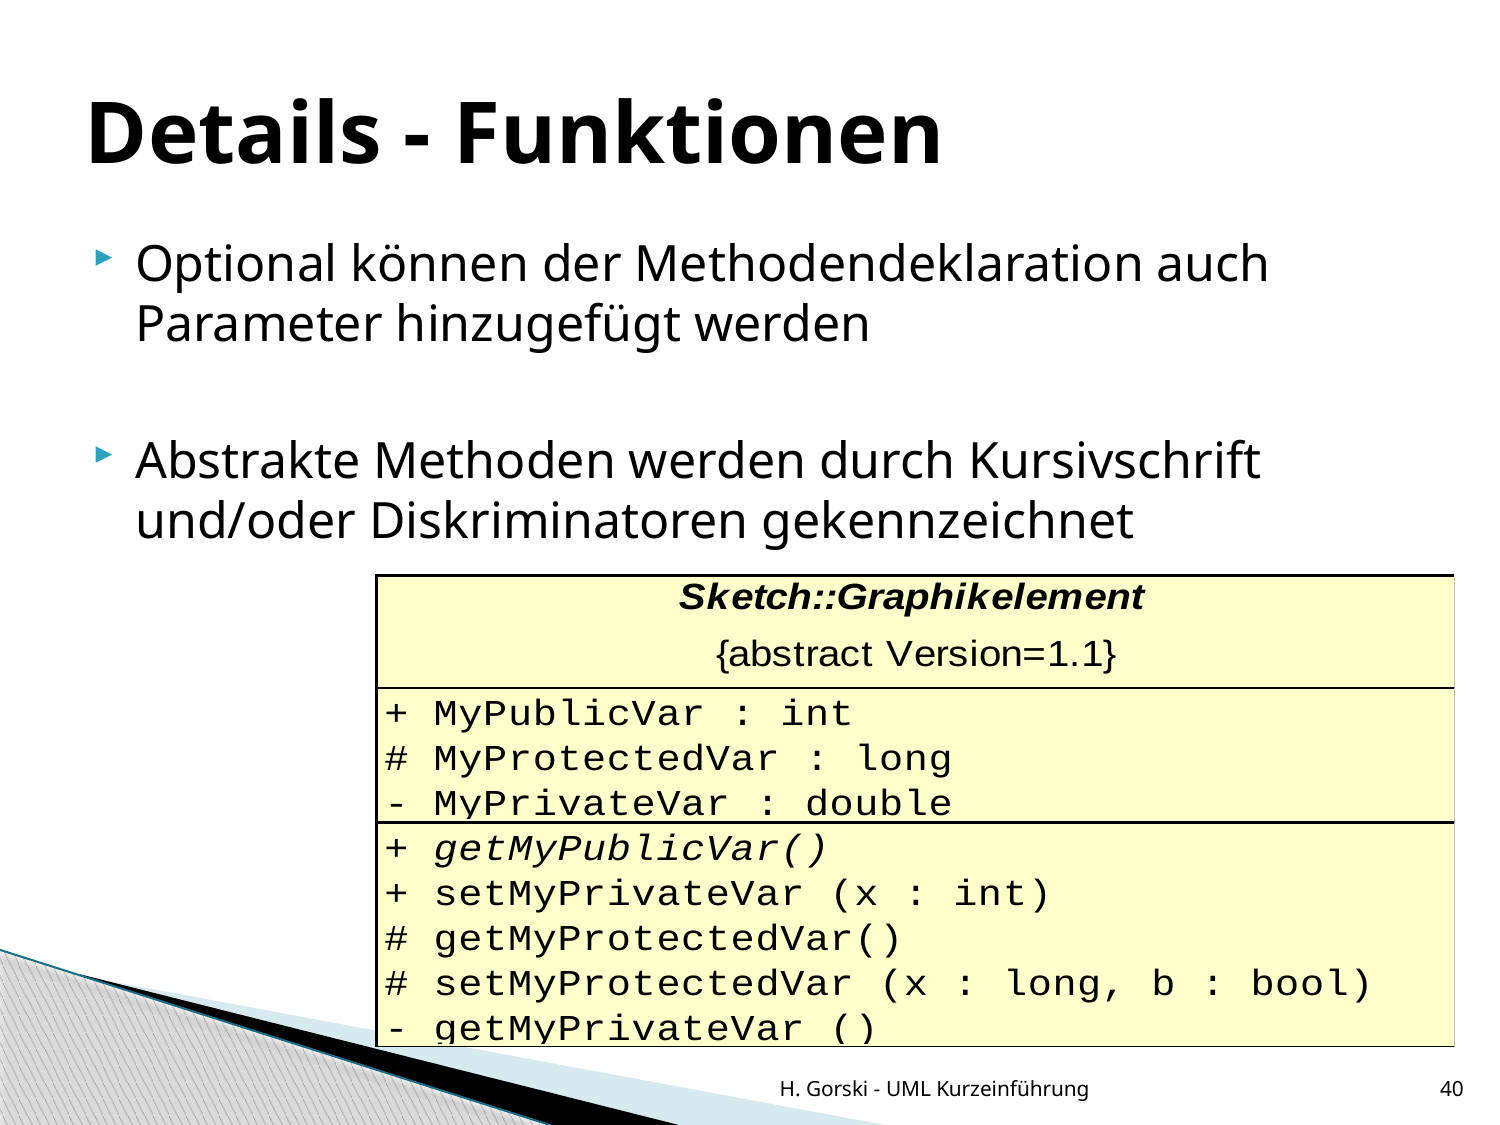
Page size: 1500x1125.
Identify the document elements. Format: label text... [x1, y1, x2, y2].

footer H. Gorski - UML Kurzeinführung [718, 1062, 1105, 1112]
slide_number 40 [1418, 1057, 1479, 1112]
text_box Optional können der Methodendeklaration auch Parameter hinzugefügt werden Abstrakte Methoden werden durch Kursivschrift und/oder Diskriminatoren gekennzeichnet [60, 224, 1479, 1057]
text_box [35, 199, 1454, 1032]
title Details - Funktionen [70, 35, 1421, 199]
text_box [374, 573, 1458, 1050]
